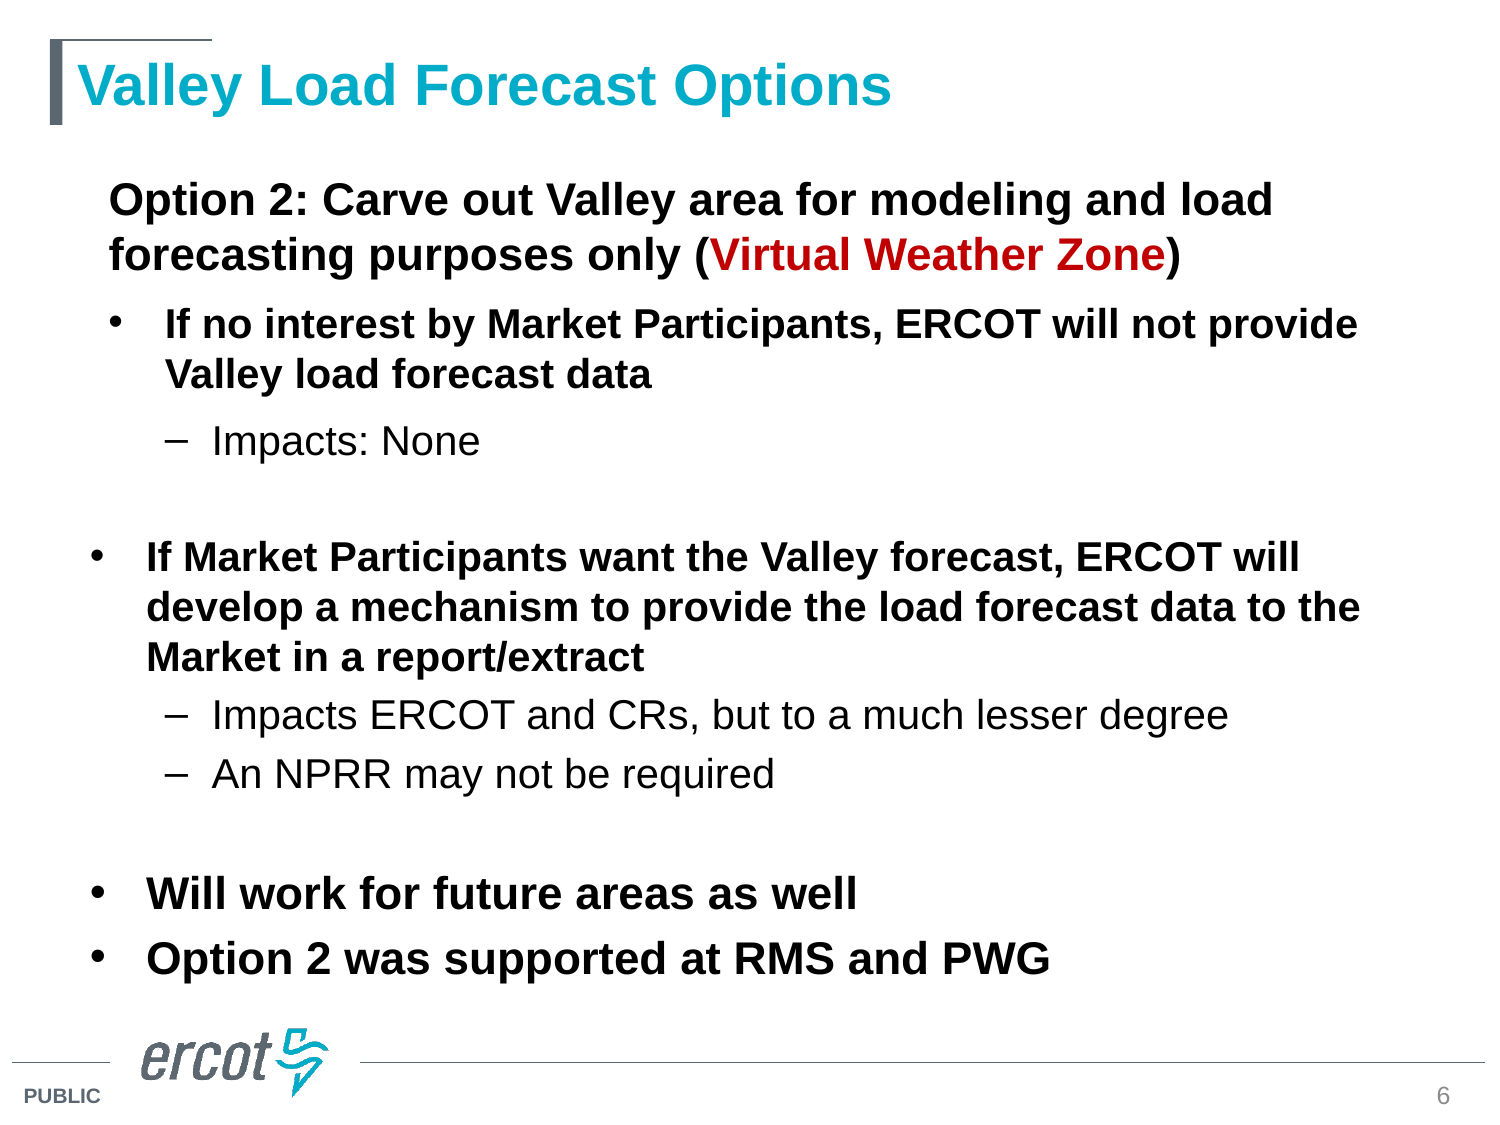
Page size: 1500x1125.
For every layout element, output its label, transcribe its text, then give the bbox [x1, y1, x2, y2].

title Valley Load Forecast Options [62, 39, 1450, 125]
slide_number 6 [1400, 1076, 1488, 1113]
picture [137, 1024, 332, 1100]
text_box Option 2: Carve out Valley area for modeling and load forecasting purposes only (Virtual Weather Zone) If no interest by Market Participants, ERCOT will not provide Valley load forecast data Impacts: None If Market Participants want the Valley forecast, ERCOT will develop a mechanism to provide the load forecast data to the Market in a report/extract Impacts ERCOT and CRs, but to a much lesser degree An NPRR may not be required Will work for future areas as well Option 2 was supported at RMS and PWG [74, 162, 1425, 947]
